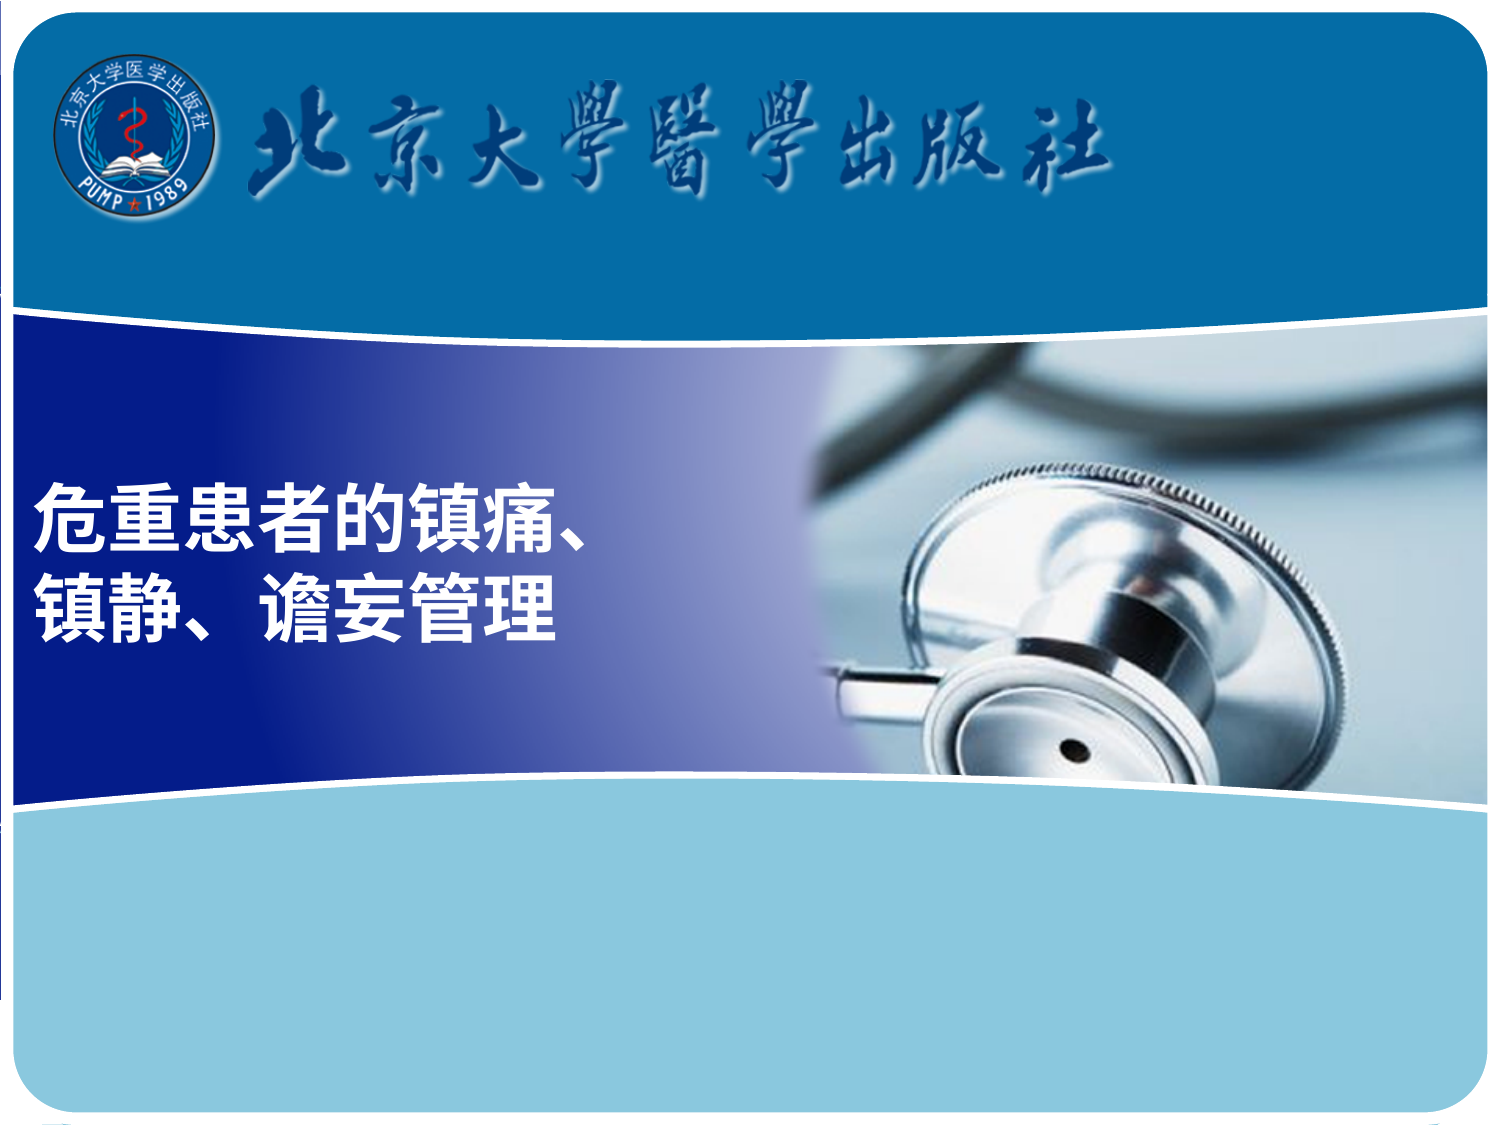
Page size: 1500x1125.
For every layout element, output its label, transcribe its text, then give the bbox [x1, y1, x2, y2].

picture [53, 54, 1117, 225]
picture [14, 315, 1487, 805]
title 危重患者的镇痛、 镇静、谵妄管理 [17, 373, 809, 749]
